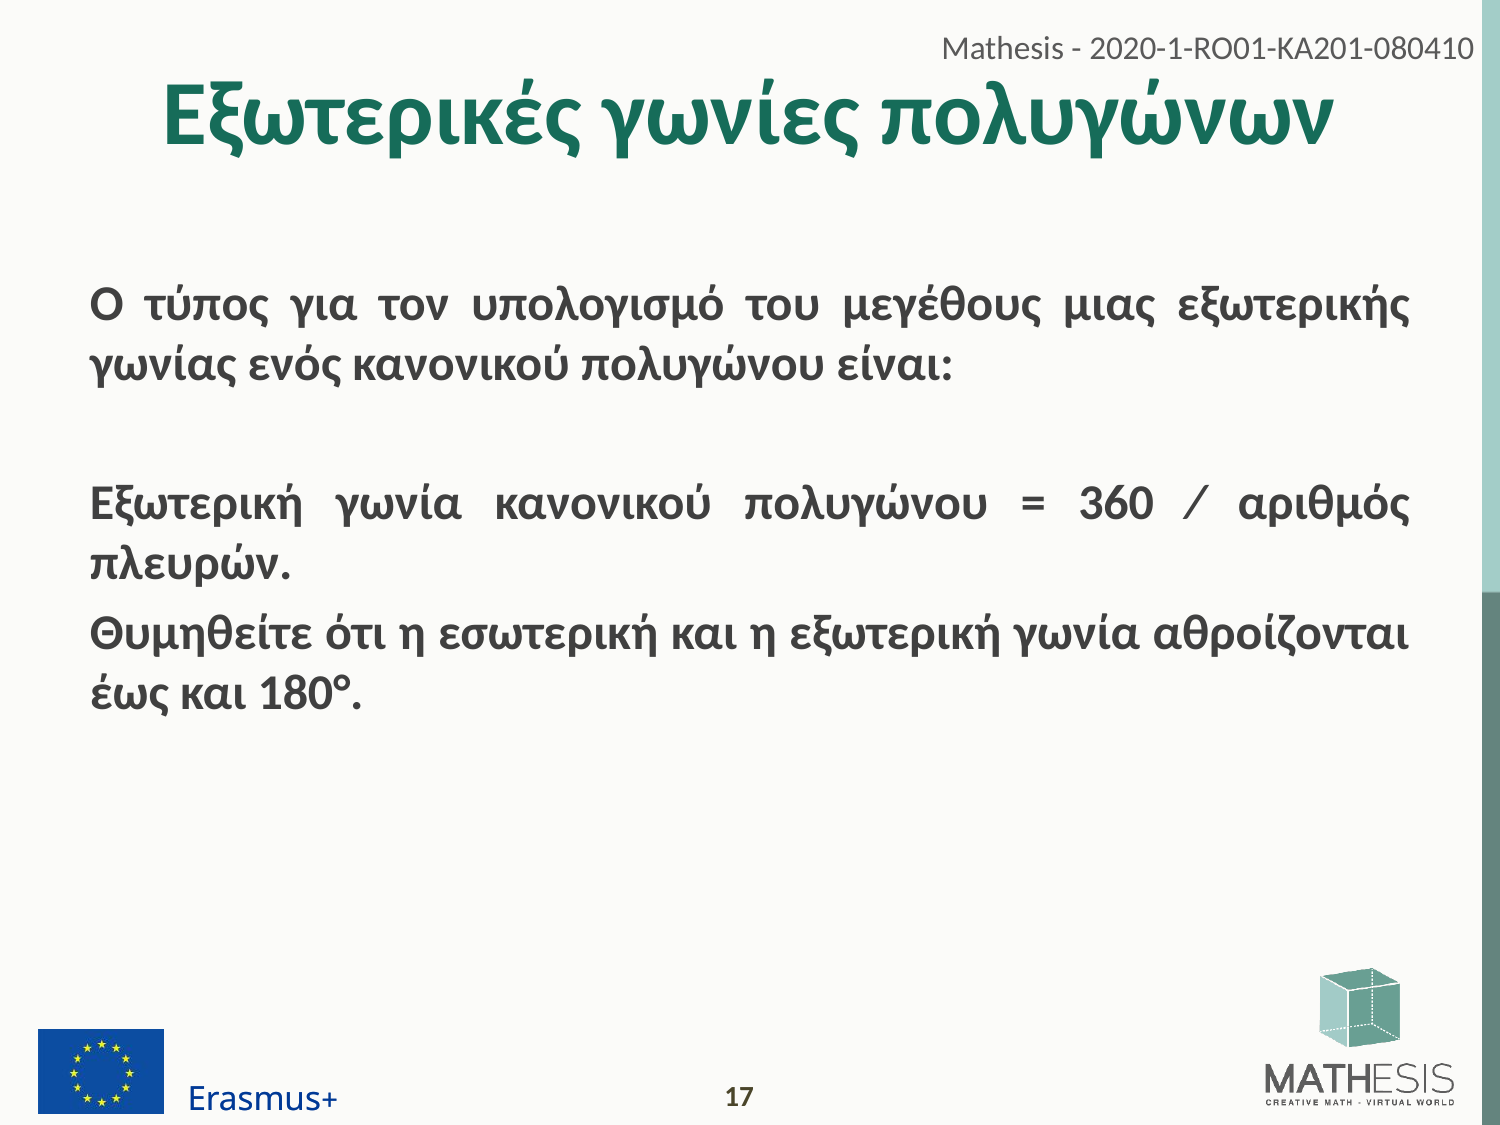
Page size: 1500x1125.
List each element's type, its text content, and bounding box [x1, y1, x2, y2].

picture [38, 1029, 164, 1114]
list Ο τύπος για τον υπολογισμό του μεγέθους μιας εξωτερικής γωνίας ενός κανονικού πολυγώνου είναι: Εξωτερική γωνία κανονικού πολυγώνου = 360 ∕ αριθμός πλευρών. Θυμηθείτε ότι η εσωτερική και η εξωτερική γωνία αθροίζονται έως και 180°. [75, 262, 1425, 1005]
title Εξωτερικές γωνίες πολυγώνων [75, 45, 1425, 233]
